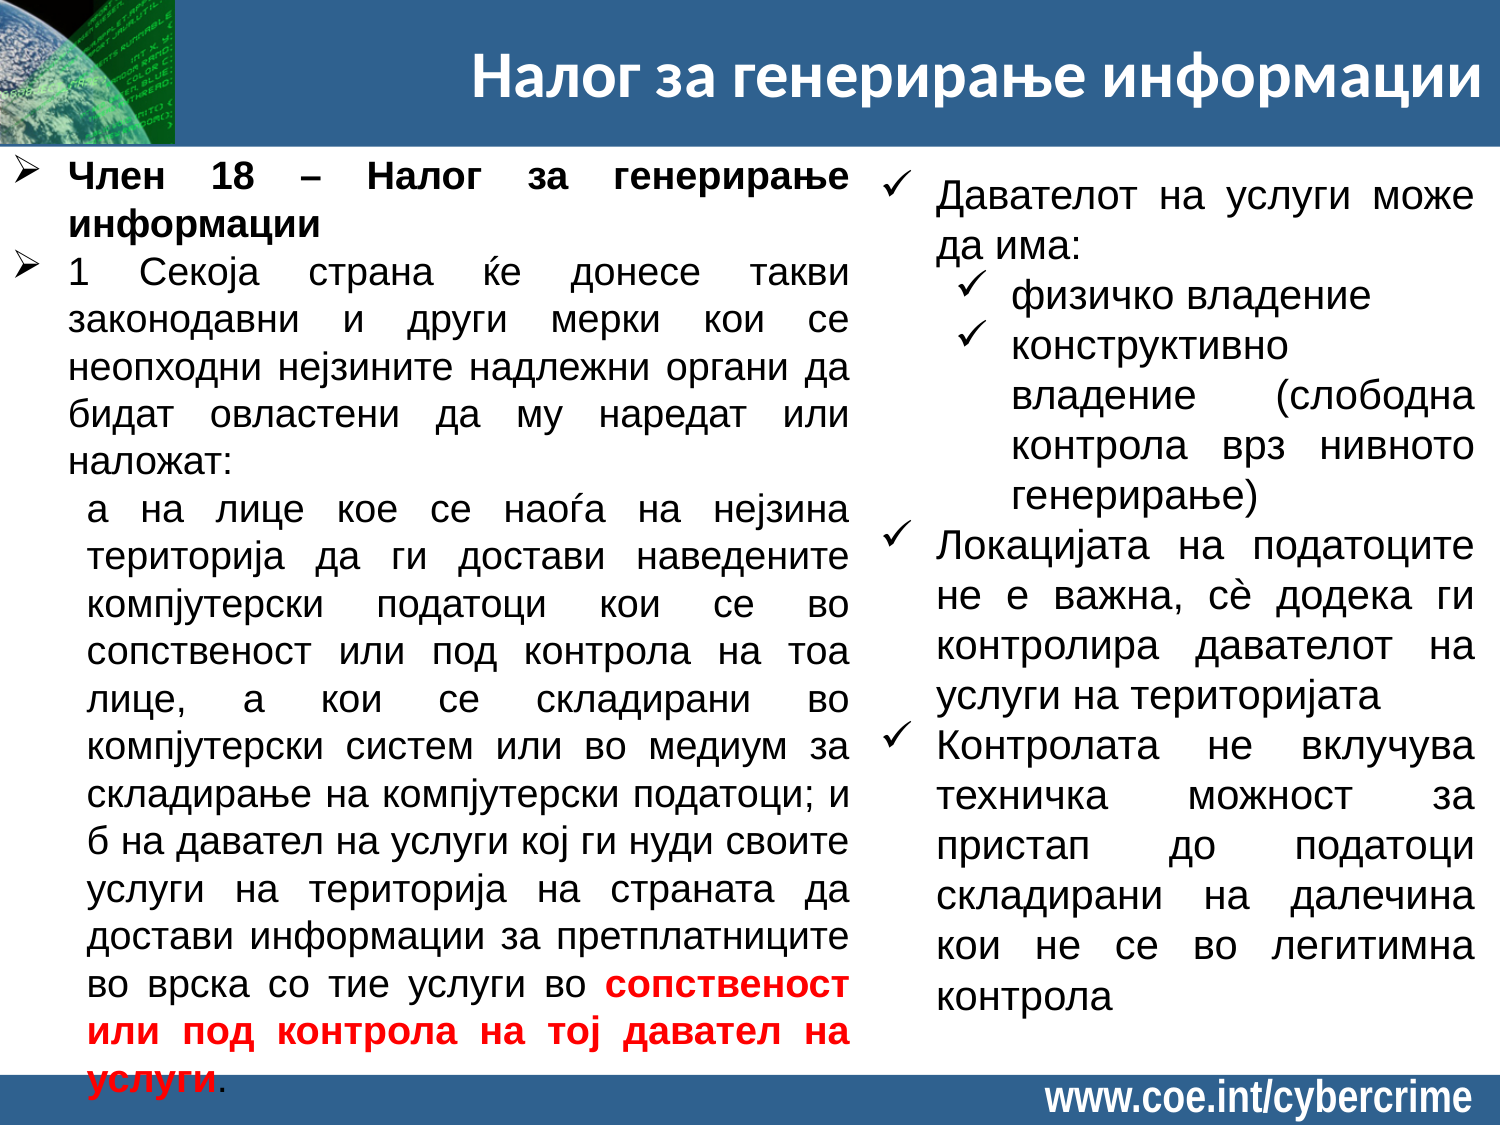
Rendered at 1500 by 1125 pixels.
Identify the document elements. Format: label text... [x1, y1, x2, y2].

text_box Член 18 – Налог за генерирање информации 1 Секоја страна ќе донесе такви законодавни и други мерки кои се неопходни нејзините надлежни органи да бидат овластени да му наредат или наложат: а на лице кое се наоѓа на нејзина територија да ги достави наведените компјутерски податоци кои се во сопственост или под контрола на тоа лице, а кои се складирани во компјутерски систем или во медиум за складирање на компјутерски податоци; и б на давател на услуги кој ги нуди своите услуги на територија на страната да достави информации за претплатниците во врска со тие услуги во сопственост или под контрола на тој давател на услуги. [0, 143, 865, 1125]
text_box Давателот на услуги може да има: физичко владение конструктивно владение (слободна контрола врз нивното генерирање) Локацијата на податоците не е важна, сѐ додека ги контролира давателот на услуги на територијата Контролата не вклучува техничка можност за пристап до податоци складирани на далечина кои не се во легитимна контрола [865, 160, 1490, 1026]
text_box Налог за генерирање информации [179, 0, 1500, 149]
text_box [865, 1073, 1030, 1125]
picture [0, 0, 175, 144]
text_box www.coe.int/cybercrime [1030, 1059, 1500, 1125]
